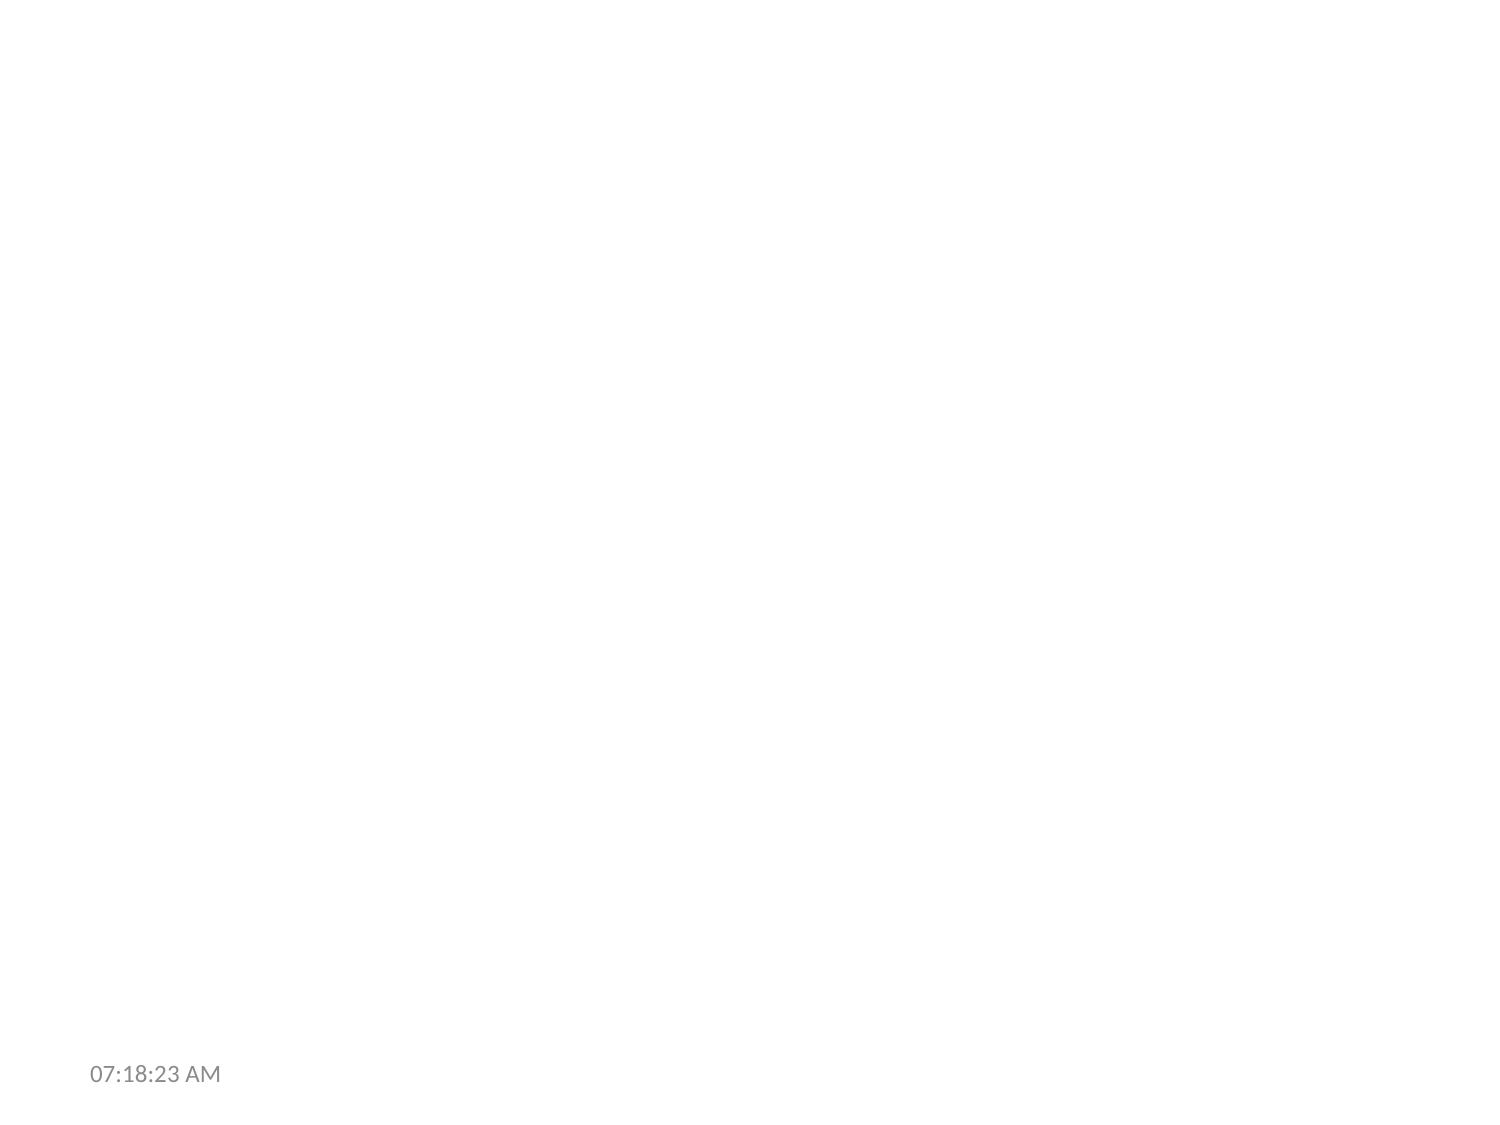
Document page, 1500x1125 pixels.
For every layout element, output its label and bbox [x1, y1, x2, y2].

slide_number [75, 1042, 425, 1103]
